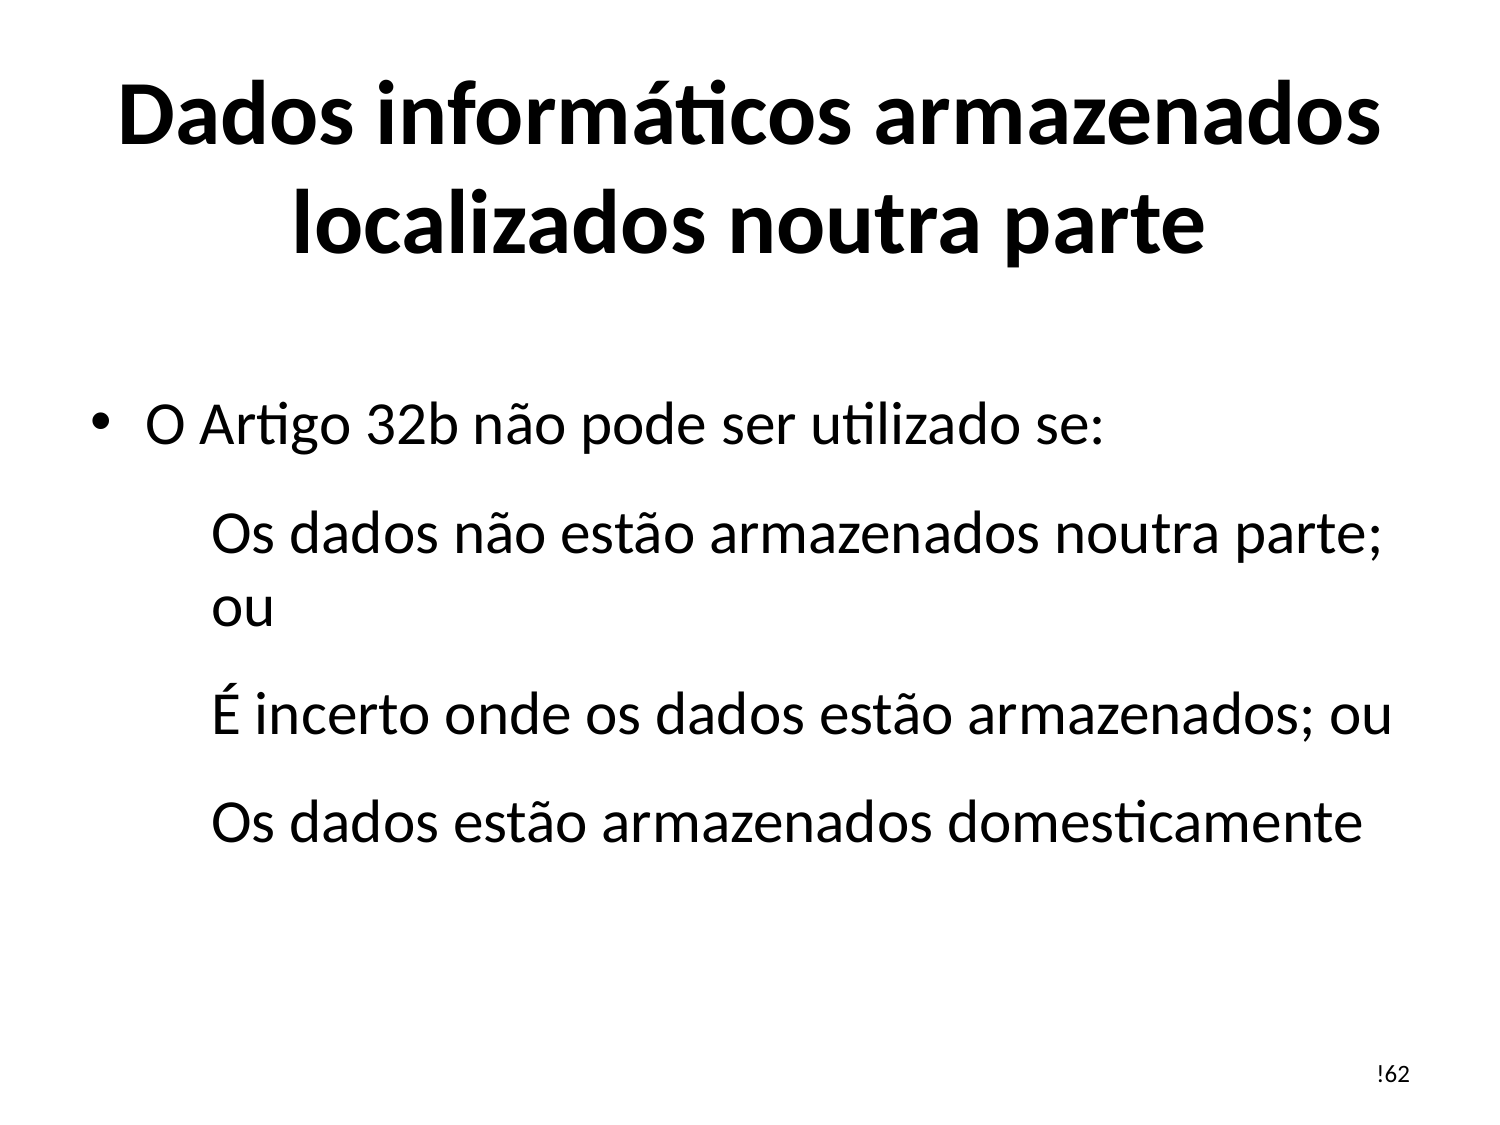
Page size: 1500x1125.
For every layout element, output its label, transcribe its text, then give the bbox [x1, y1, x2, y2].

title Dados informáticos armazenados localizados noutra parte [75, 45, 1425, 233]
slide_number !62 [1074, 1042, 1425, 1103]
list O Artigo 32b não pode ser utilizado se: Os dados não estão armazenados noutra parte; ou É incerto onde os dados estão armazenados; ou Os dados estão armazenados domesticamente [75, 376, 1425, 967]
